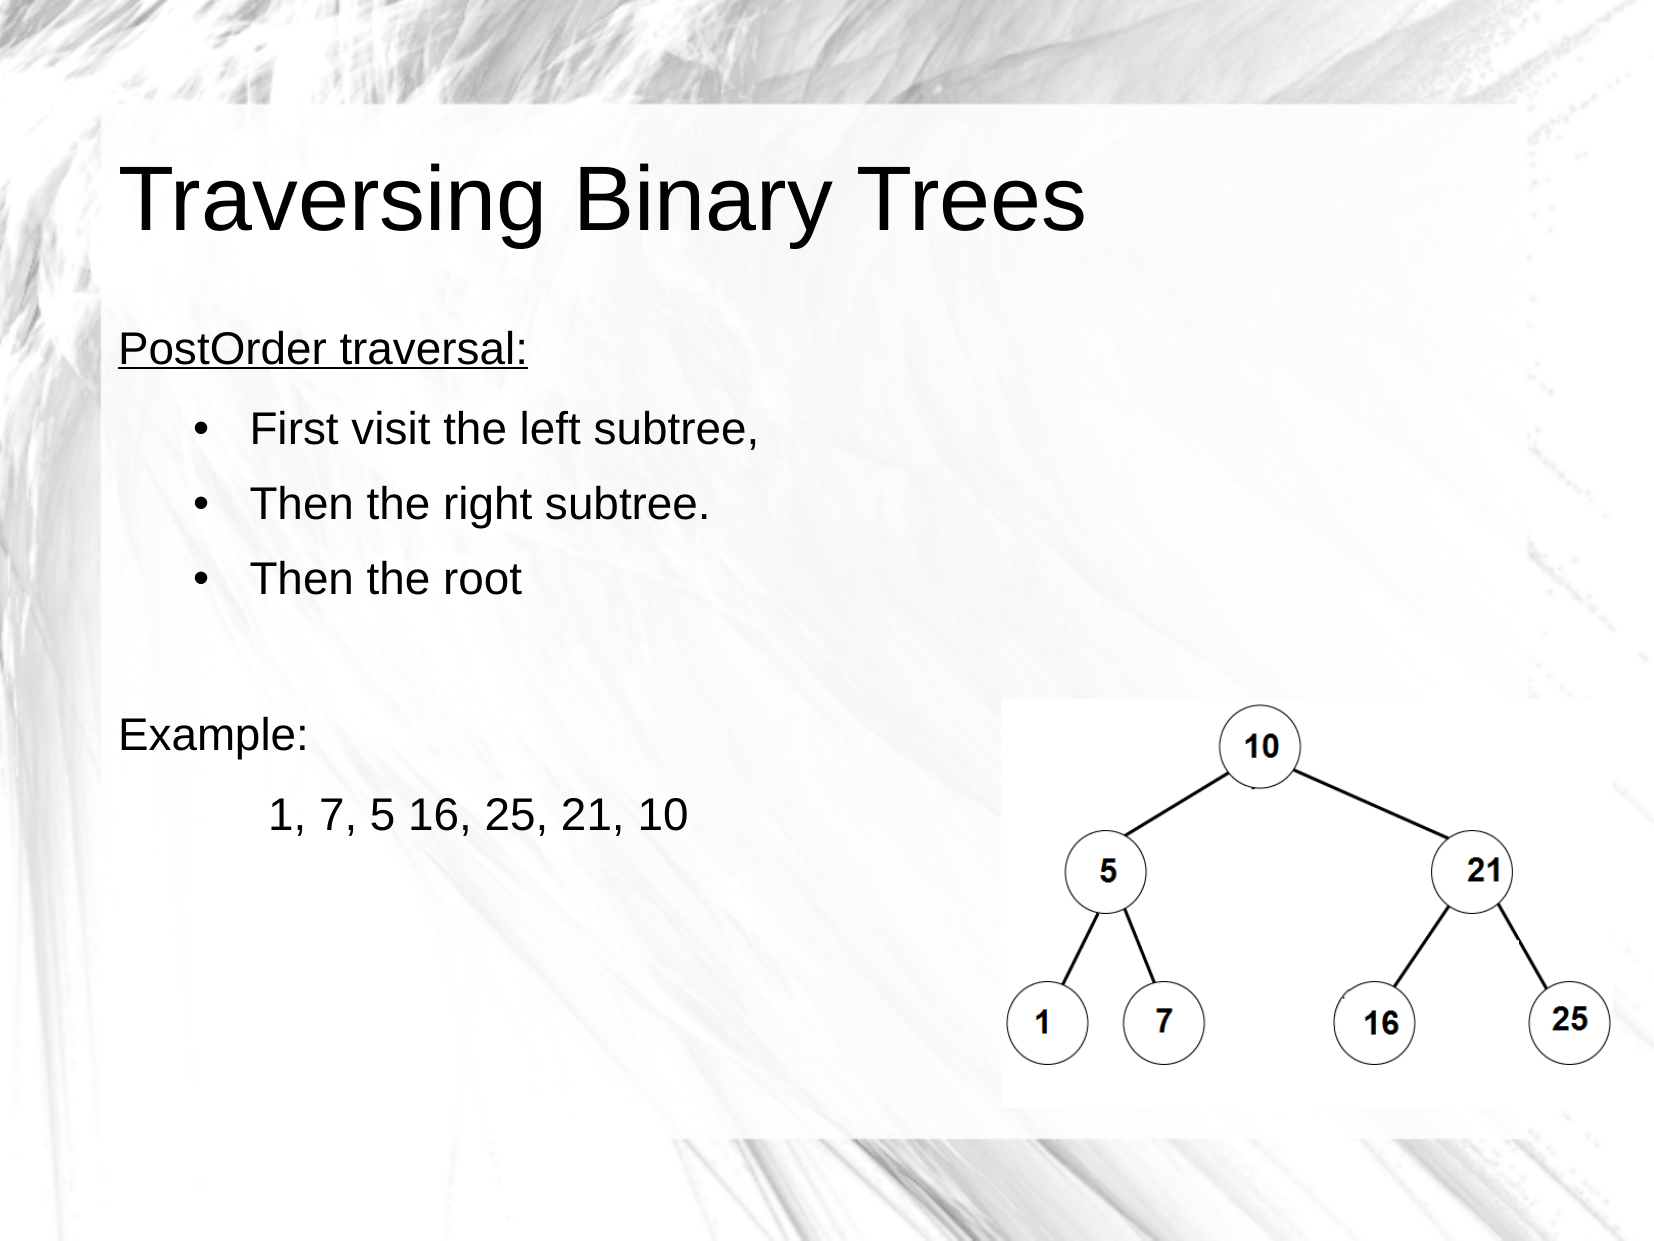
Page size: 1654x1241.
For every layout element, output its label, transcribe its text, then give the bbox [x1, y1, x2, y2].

title Traversing Binary Trees [118, 93, 1506, 299]
list PostOrder traversal: First visit the left subtree, Then the right subtree. Then the root Example: 1, 7, 5 16, 25, 21, 10 [118, 319, 1571, 1109]
picture [0, 0, 1654, 1241]
